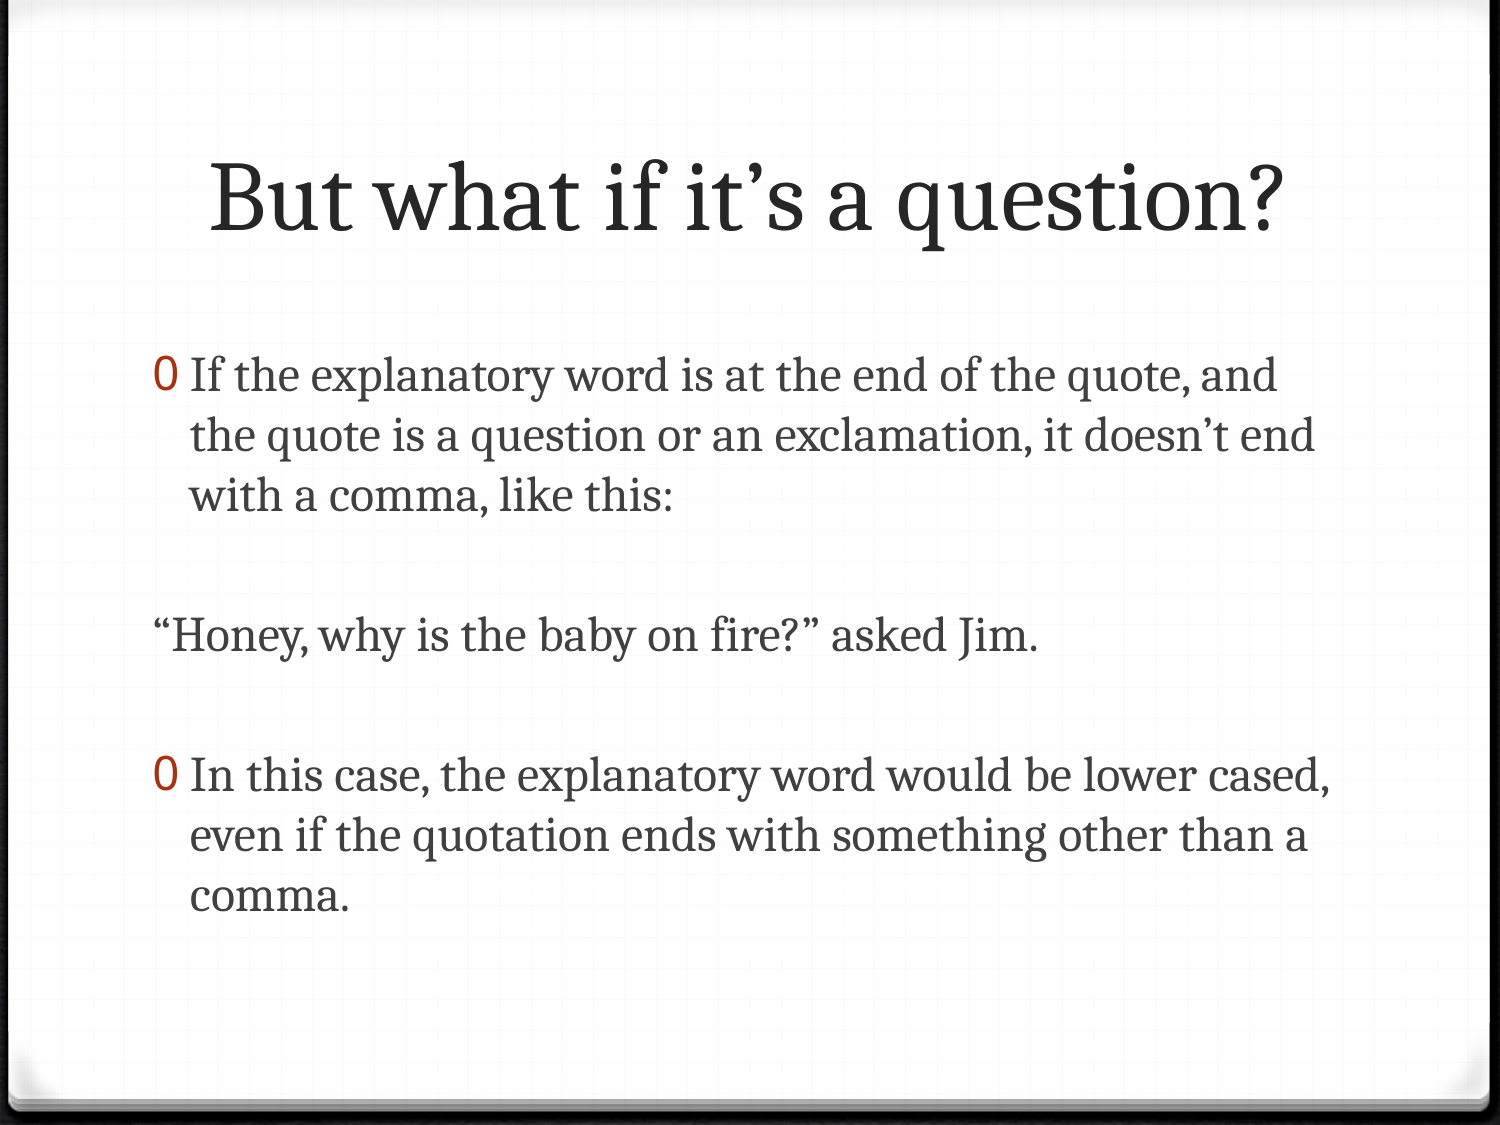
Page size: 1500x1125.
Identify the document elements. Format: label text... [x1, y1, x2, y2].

picture [0, 0, 1500, 1125]
title But what if it’s a question? [90, 71, 1410, 309]
list If the explanatory word is at the end of the quote, and the quote is a question or an exclamation, it doesn’t end with a comma, like this: “Honey, why is the baby on fire?” asked Jim. In this case, the explanatory word would be lower cased, even if the quotation ends with something other than a comma. [137, 334, 1363, 1059]
